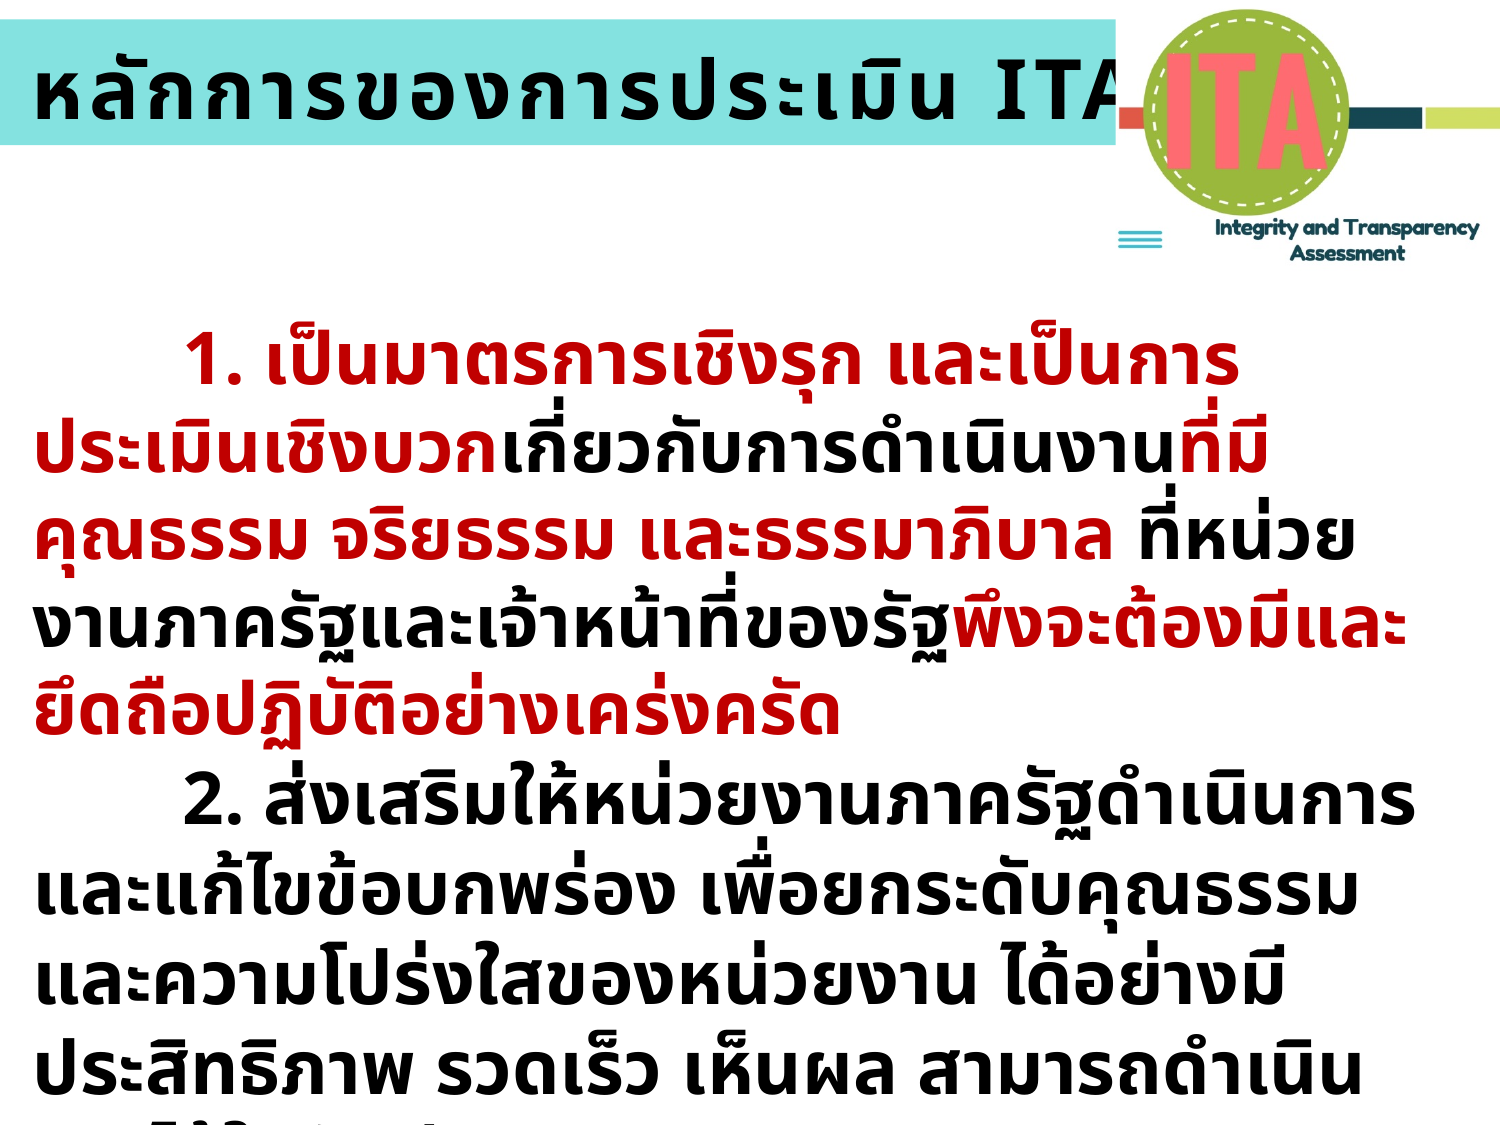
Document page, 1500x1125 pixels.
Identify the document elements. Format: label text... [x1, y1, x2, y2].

picture [1115, 0, 1500, 273]
text_box หลักการของการประเมิน ITA [0, 17, 1113, 148]
text_box 1. เป็นมาตรการเชิงรุก และเป็นการประเมินเชิงบวกเกี่ยวกับการดำเนินงานที่มีคุณธรรม จริยธรรม และธรรมาภิบาล ที่หน่วยงานภาครัฐและเจ้าหน้าที่ของรัฐพึงจะต้องมีและยึดถือปฏิบัติอย่างเคร่งครัด 2. ส่งเสริมให้หน่วยงานภาครัฐดำเนินการและแก้ไขข้อบกพร่อง เพื่อยกระดับคุณธรรมและความโปร่งใสของหน่วยงาน ได้อย่างมีประสิทธิภาพ รวดเร็ว เห็นผล สามารถดำเนินการได้ในทันที [17, 302, 1447, 1125]
